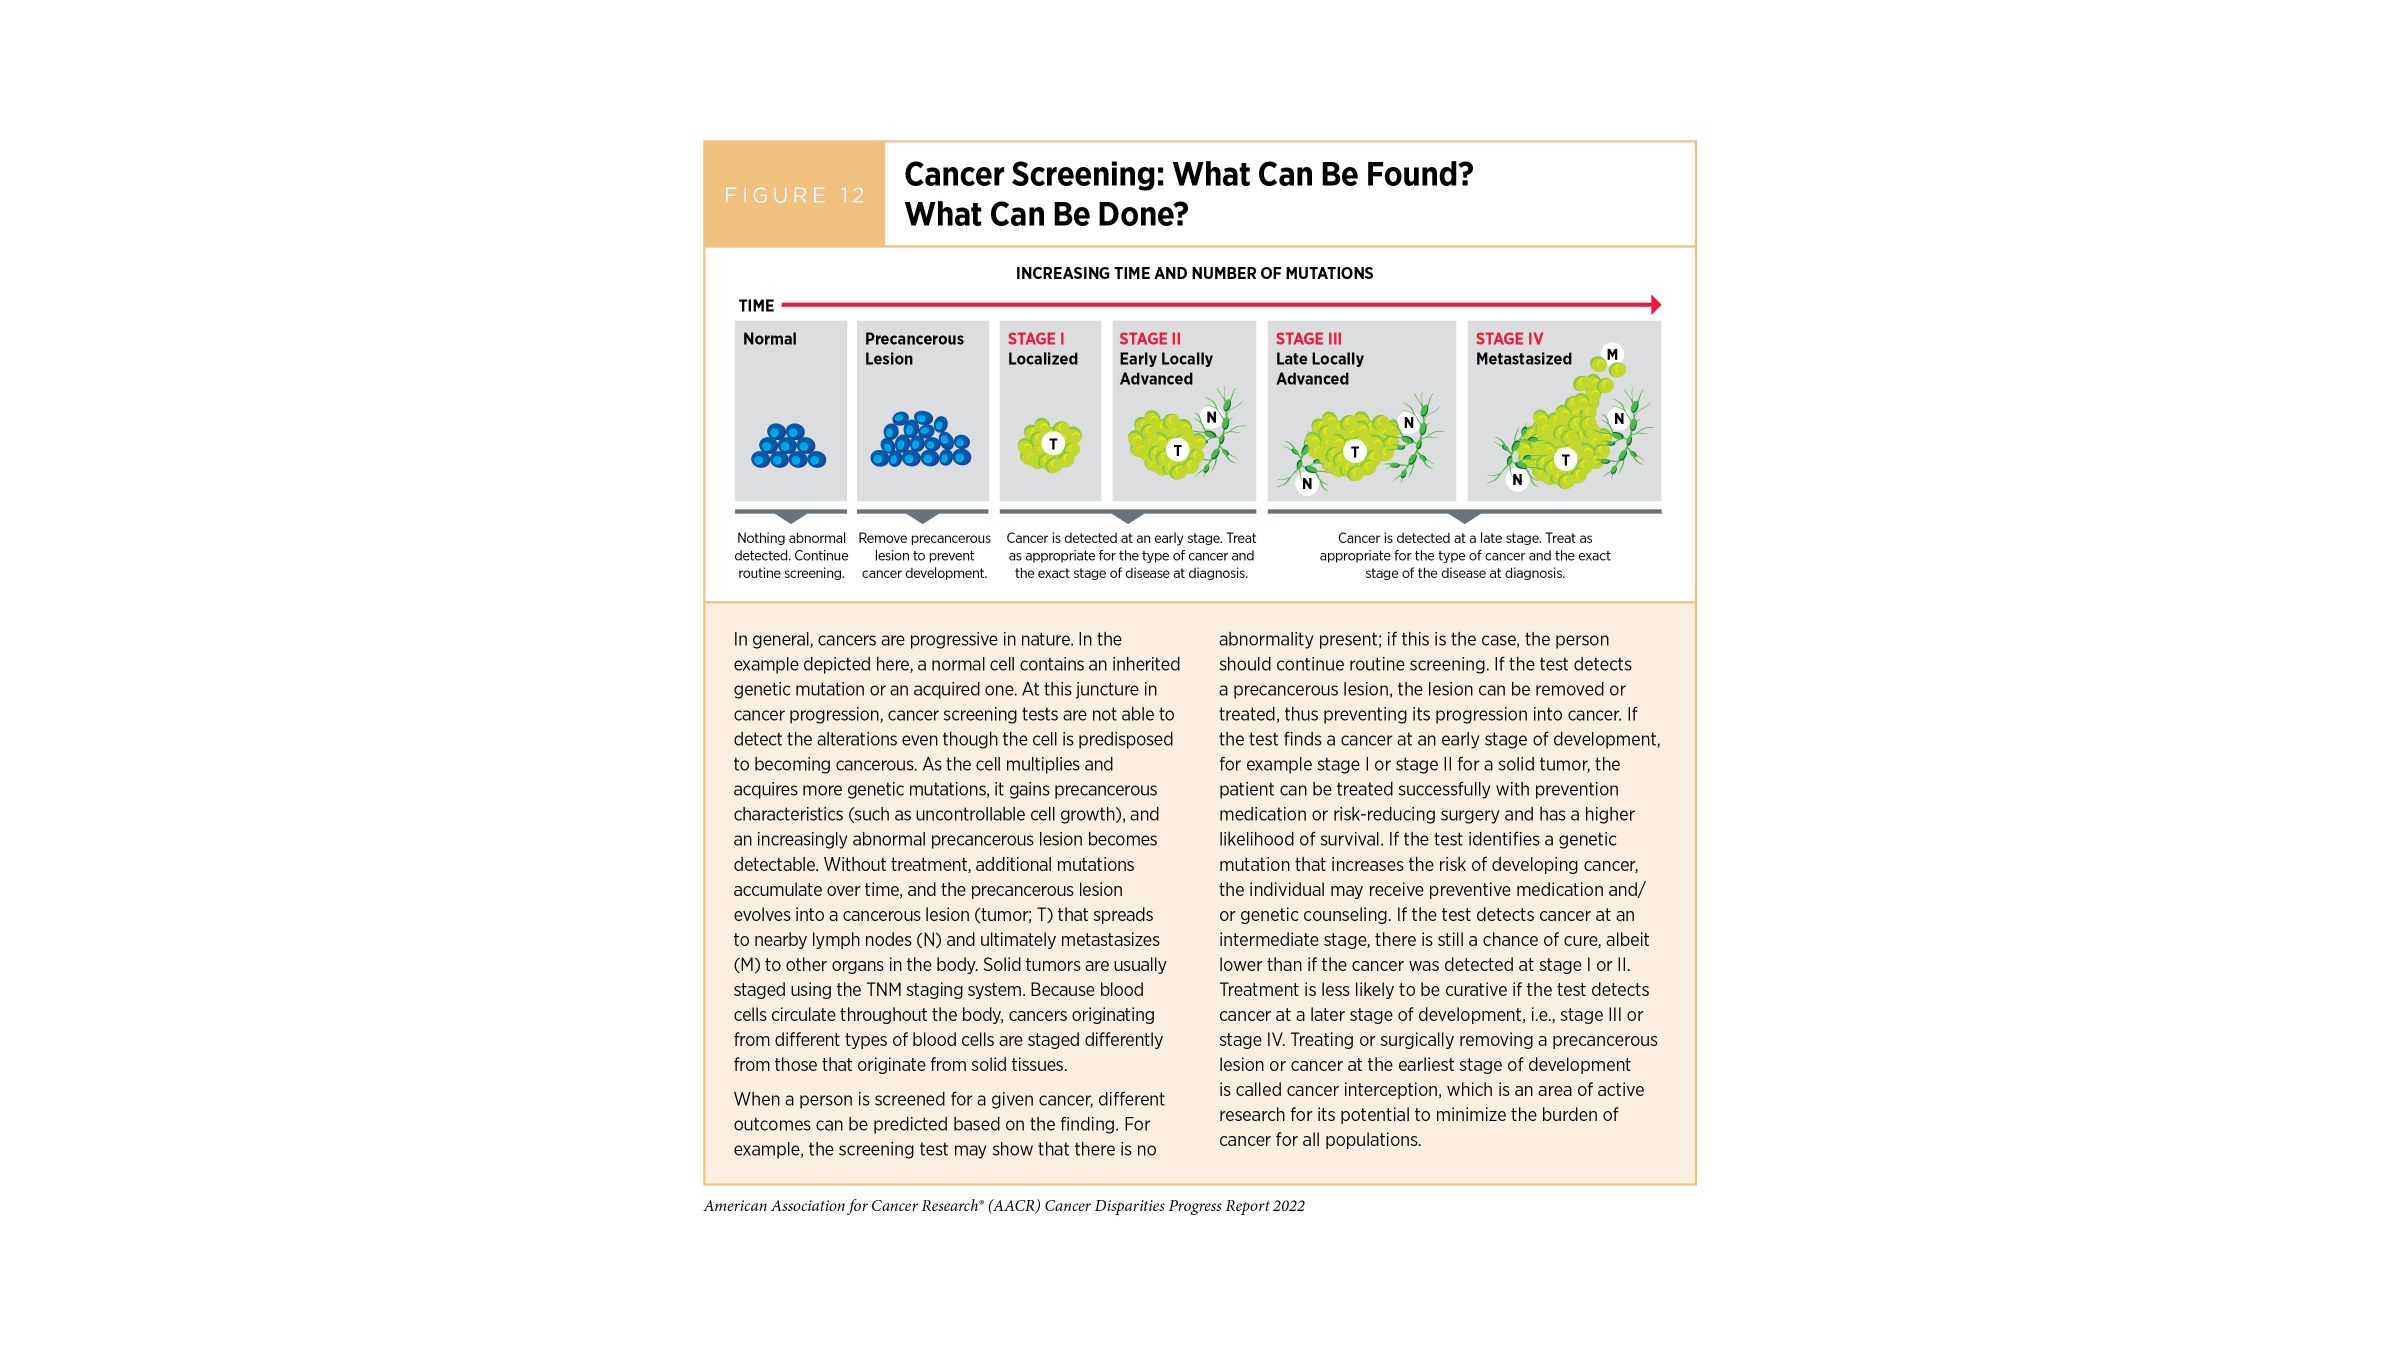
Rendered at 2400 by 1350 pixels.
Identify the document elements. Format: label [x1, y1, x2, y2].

picture [684, 121, 1716, 1229]
